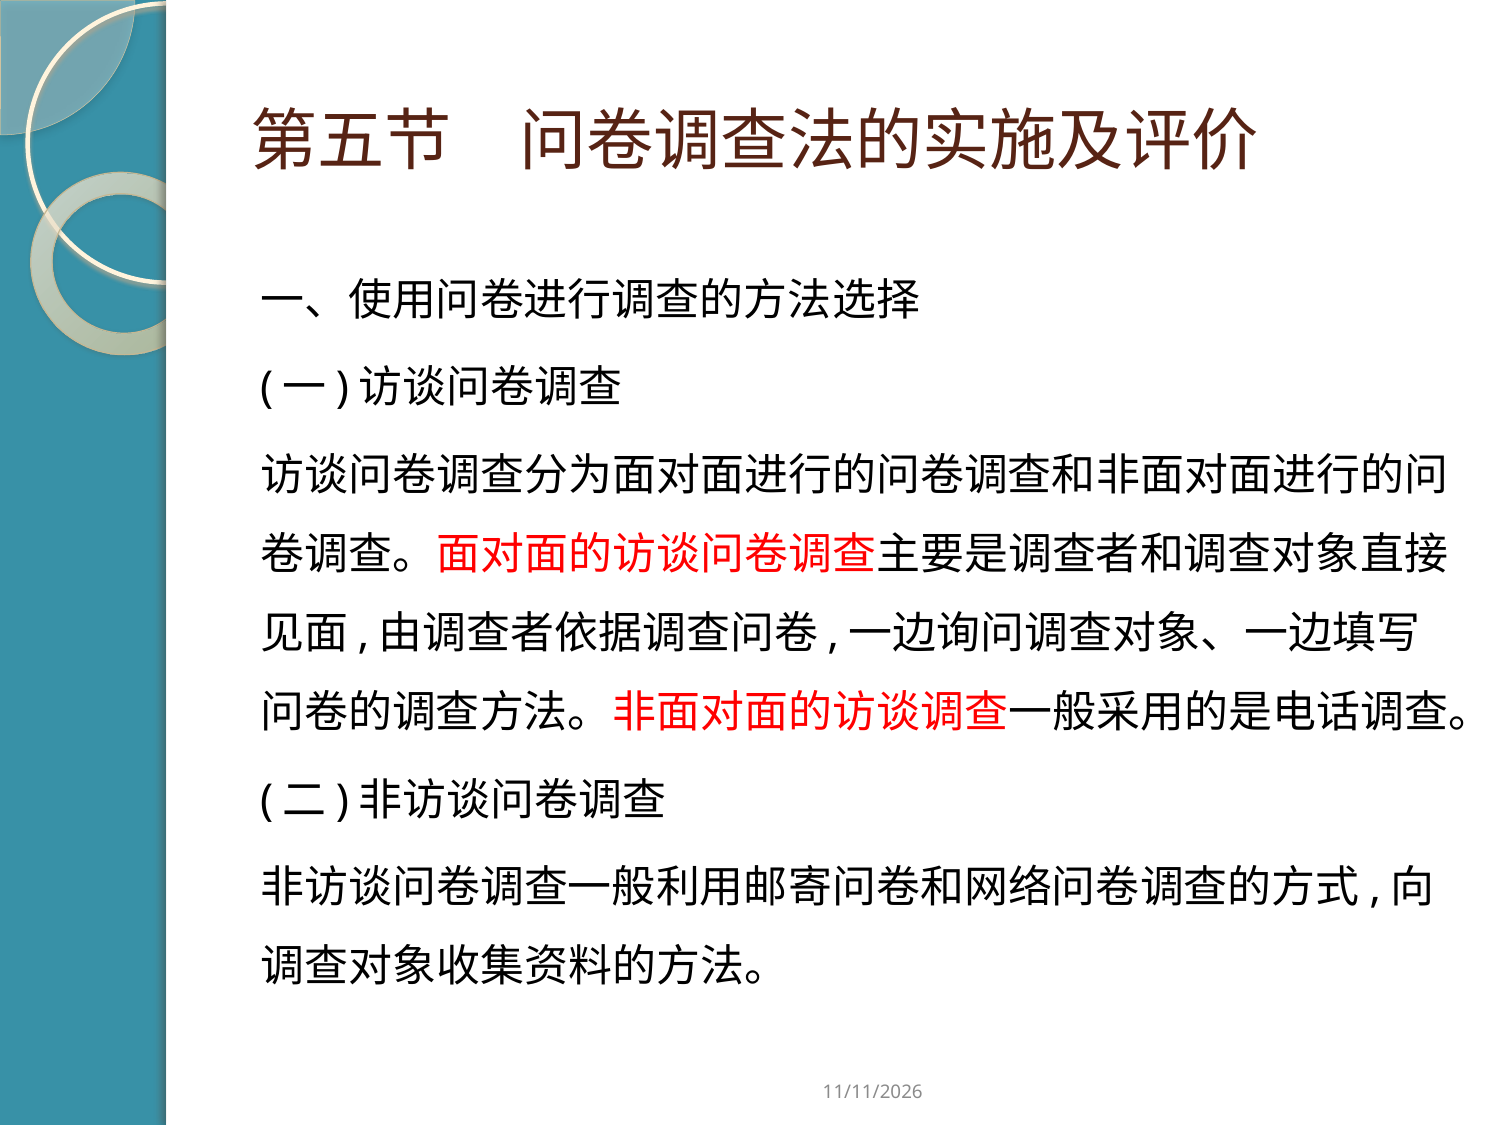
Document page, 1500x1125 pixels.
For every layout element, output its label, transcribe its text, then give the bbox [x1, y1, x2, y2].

list 一、使用问卷进行调查的方法选择 (一)访谈问卷调查 访谈问卷调查分为面对面进行的问卷调查和非面对面进行的问卷调查。面对面的访谈问卷调查主要是调查者和调查对象直接见面,由调查者依据调查问卷,一边询问调查对象、一边填写问卷的调查方法。非面对面的访谈调查一般采用的是电话调查。 (二)非访谈问卷调查 非访谈问卷调查一般利用邮寄问卷和网络问卷调查的方式,向调查对象收集资料的方法。 [235, 237, 1466, 1025]
title 第五节 问卷调查法的实施及评价 [235, 90, 1466, 233]
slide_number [587, 1034, 938, 1113]
